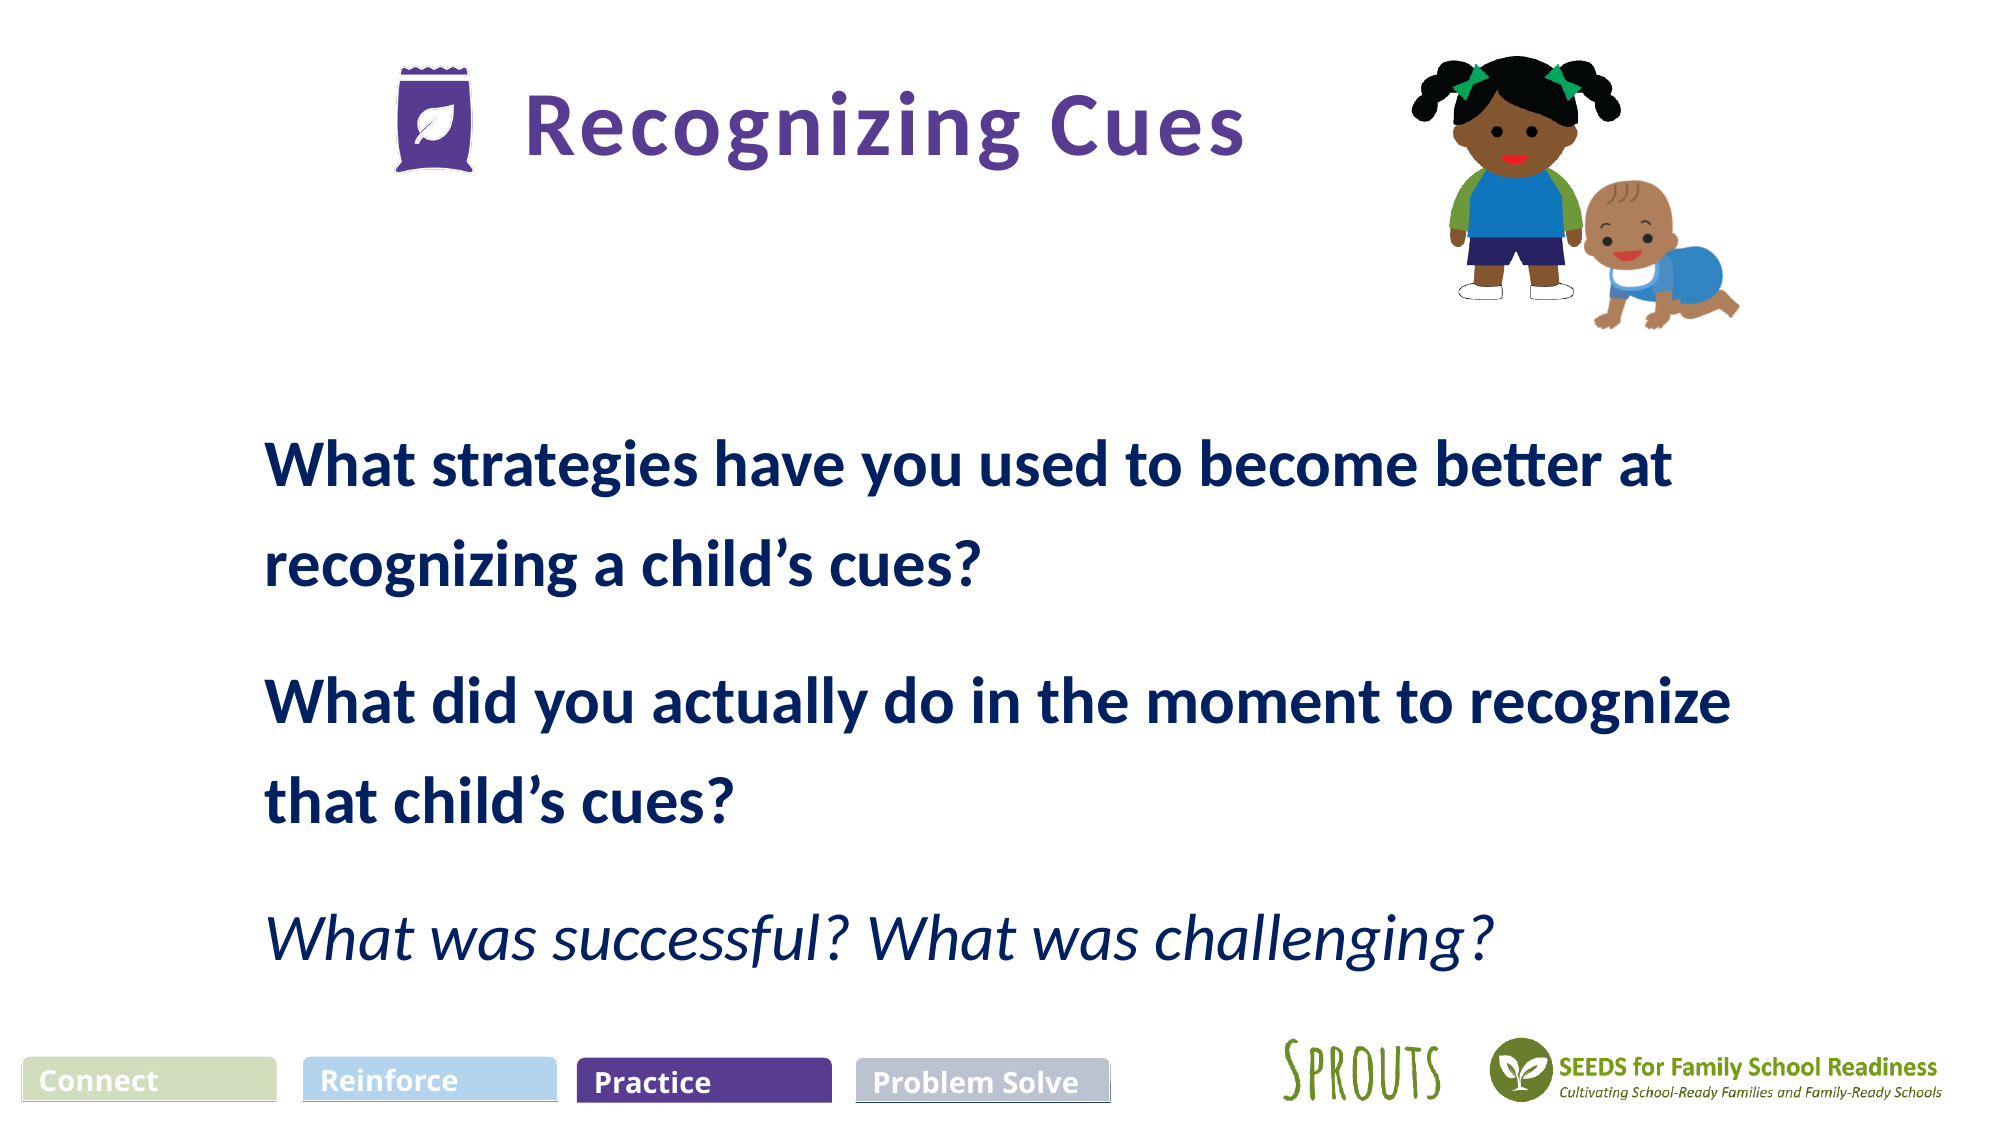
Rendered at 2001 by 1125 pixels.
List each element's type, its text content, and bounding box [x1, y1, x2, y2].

picture [1271, 1027, 1453, 1118]
picture [1487, 1035, 1955, 1111]
picture [358, 44, 509, 195]
text_box [855, 1056, 1111, 1102]
text_box What strategies have you used to become better at recognizing a child’s cues? What did you actually do in the moment to recognize that child’s cues? What was successful? What was challenging? [249, 392, 1750, 982]
text_box [302, 1055, 558, 1101]
picture [1411, 56, 1740, 333]
text_box [22, 1055, 278, 1101]
text_box Recognizing Cues [509, 56, 1372, 182]
